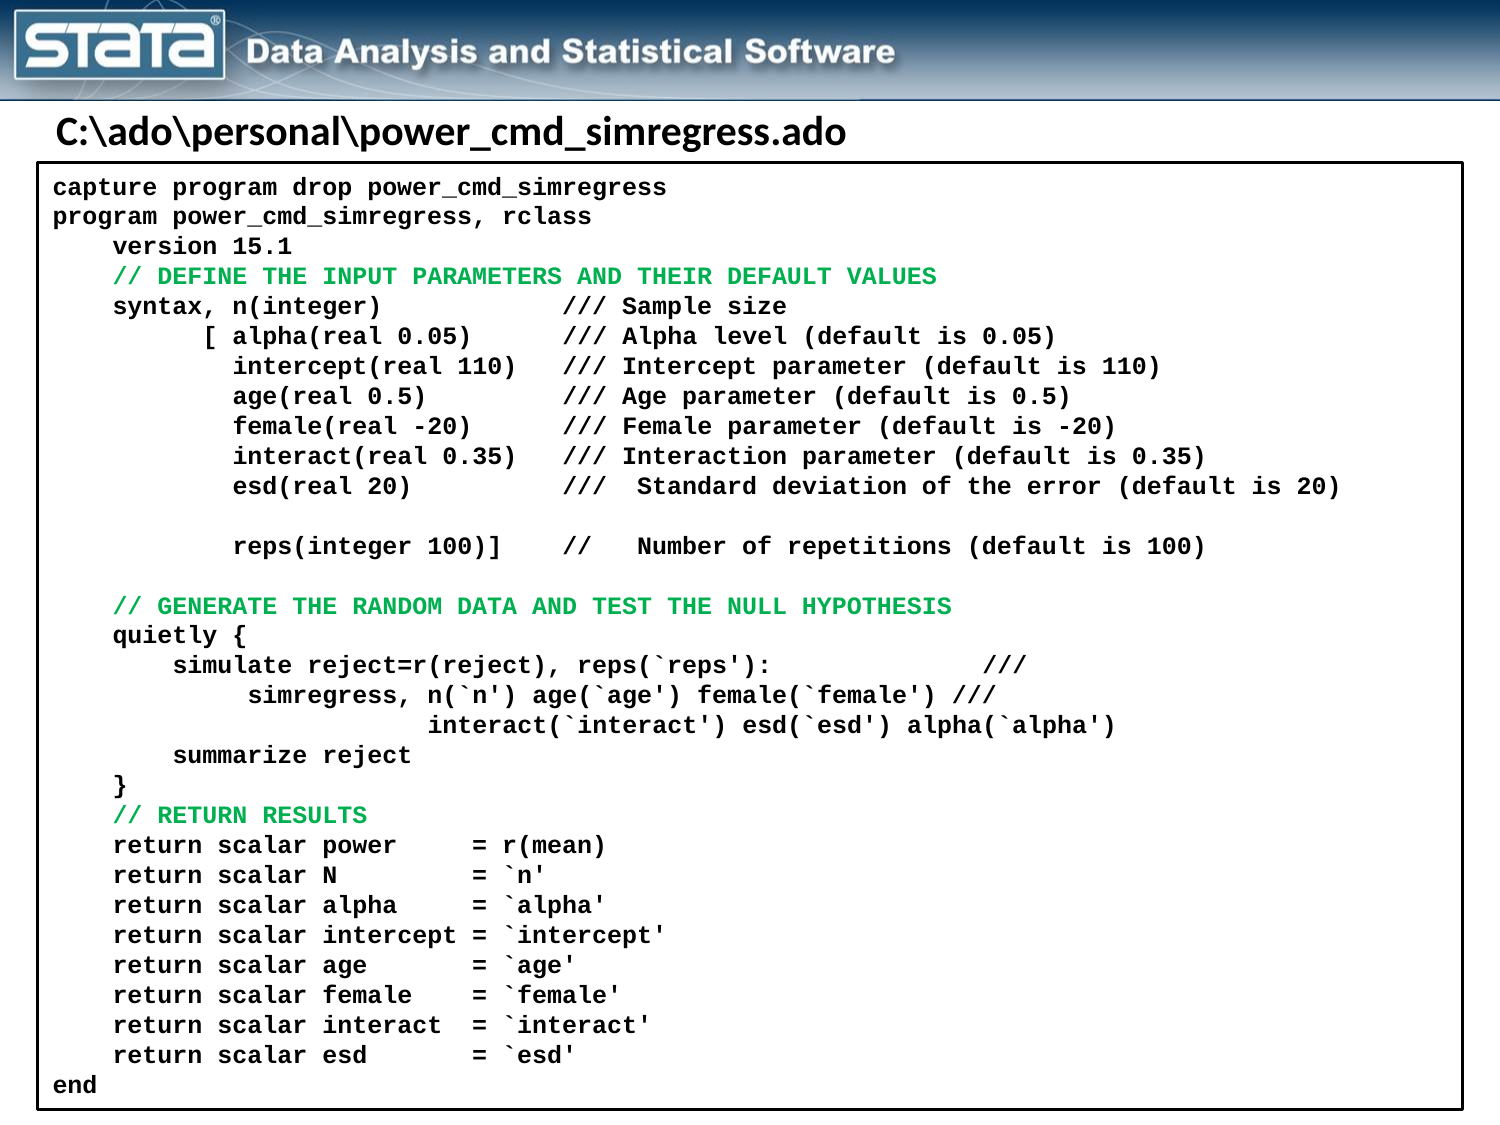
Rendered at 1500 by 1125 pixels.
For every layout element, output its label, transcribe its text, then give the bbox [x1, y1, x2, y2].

text_box C:\ado\personal\power_cmd_simregress.ado [41, 96, 863, 162]
text_box capture program drop power_cmd_simregress program power_cmd_simregress, rclass version 15.1 // DEFINE THE INPUT PARAMETERS AND THEIR DEFAULT VALUES syntax, n(integer) /// Sample size [ alpha(real 0.05) /// Alpha level (default is 0.05) intercept(real 110) /// Intercept parameter (default is 110) age(real 0.5) /// Age parameter (default is 0.5) female(real -20) /// Female parameter (default is -20) interact(real 0.35) /// Interaction parameter (default is 0.35) esd(real 20) /// Standard deviation of the error (default is 20) reps(integer 100)] // Number of repetitions (default is 100) // GENERATE THE RANDOM DATA AND TEST THE NULL HYPOTHESIS quietly { simulate reject=r(reject), reps(`reps'): /// simregress, n(`n') age(`age') female(`female') /// interact(`interact') esd(`esd') alpha(`alpha') summarize reject } // RETURN RESULTS return scalar power = r(mean) return scalar N = `n' return scalar alpha = `alpha' return scalar intercept = `intercept' return scalar age = `age' return scalar female = `female' return scalar interact = `interact' return scalar esd = `esd' end [37, 162, 1463, 1110]
picture [0, 0, 1500, 101]
